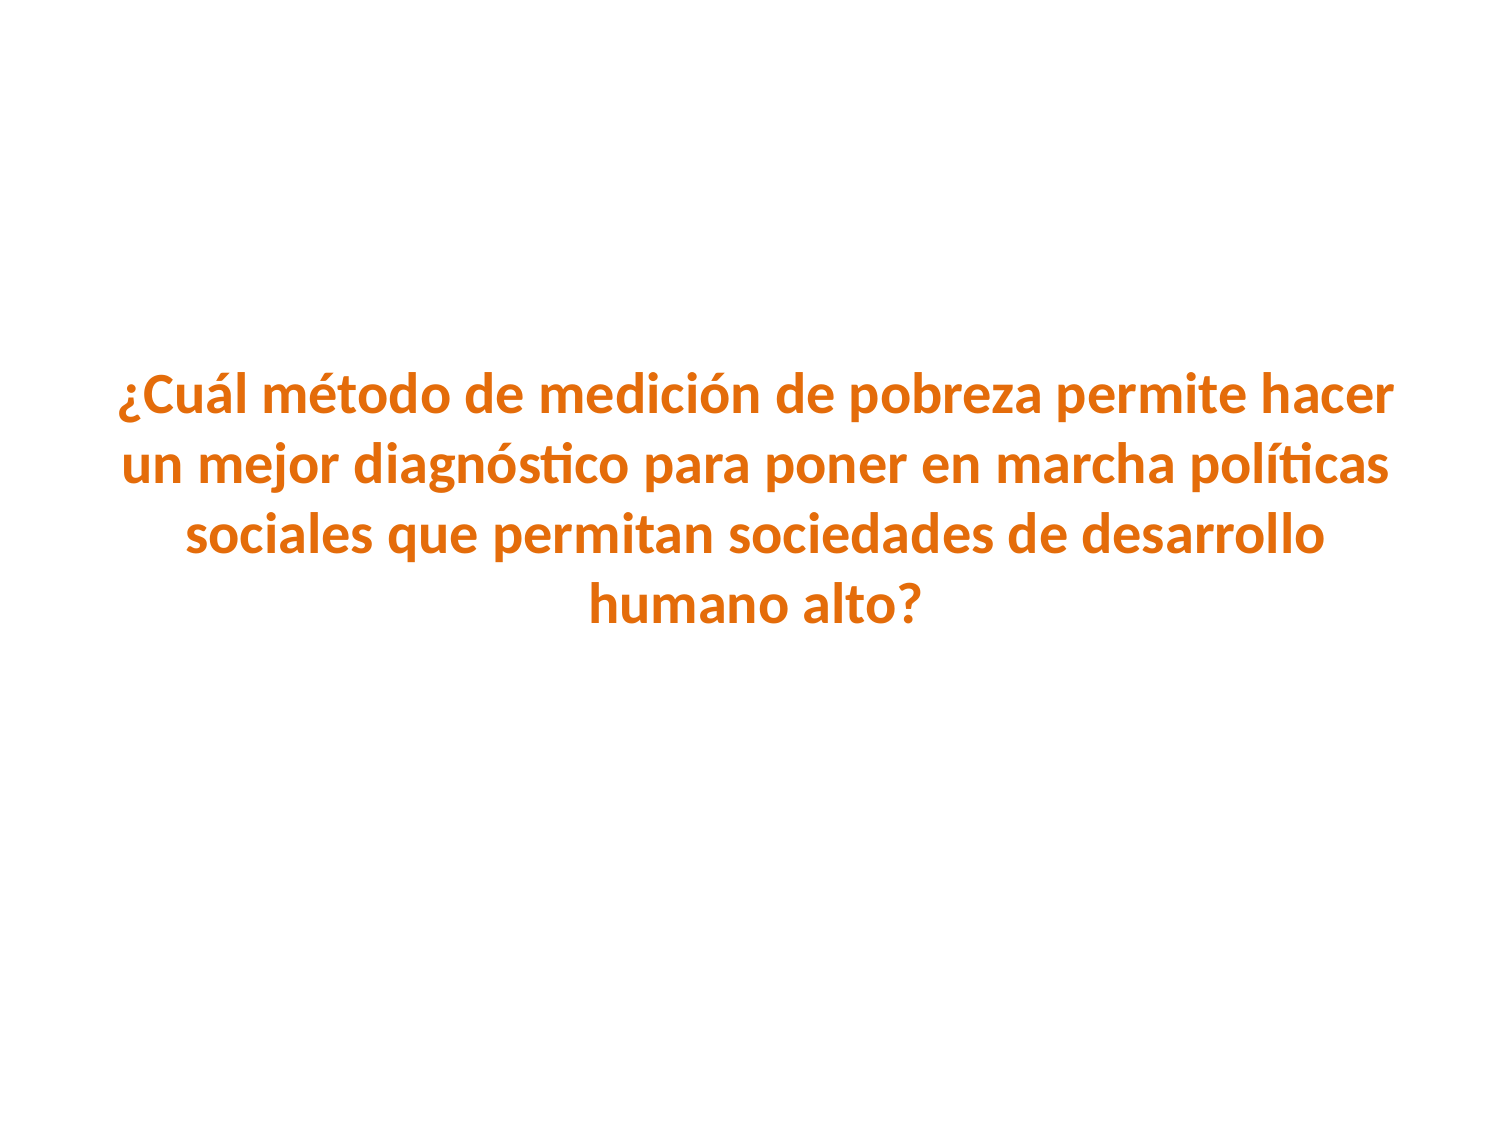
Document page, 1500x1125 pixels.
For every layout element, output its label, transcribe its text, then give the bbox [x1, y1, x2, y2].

text_box ¿Cuál método de medición de pobreza permite hacer un mejor diagnóstico para poner en marcha políticas sociales que permitan sociedades de desarrollo humano alto? [64, 347, 1447, 643]
